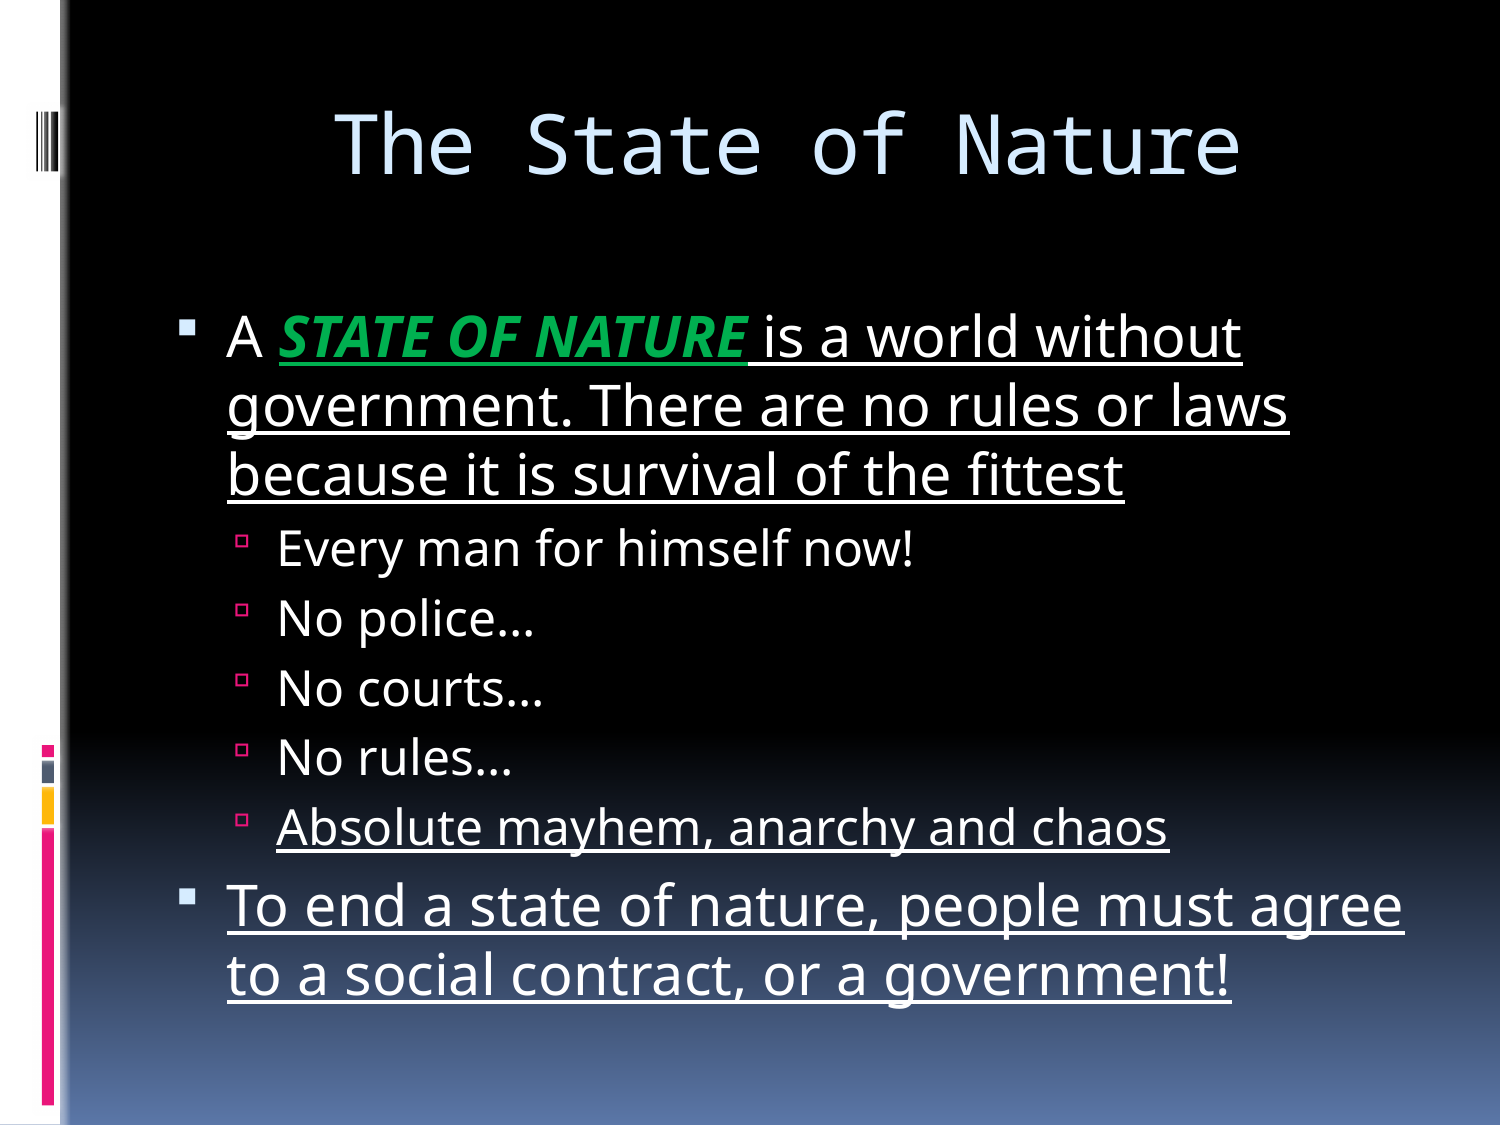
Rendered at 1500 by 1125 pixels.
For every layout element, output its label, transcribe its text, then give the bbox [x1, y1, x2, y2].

list A STATE OF NATURE is a world without government. There are no rules or laws because it is survival of the fittest Every man for himself now! No police… No courts… No rules… Absolute mayhem, anarchy and chaos To end a state of nature, people must agree to a social contract, or a government! [150, 292, 1425, 1043]
title The State of Nature [150, 83, 1425, 234]
